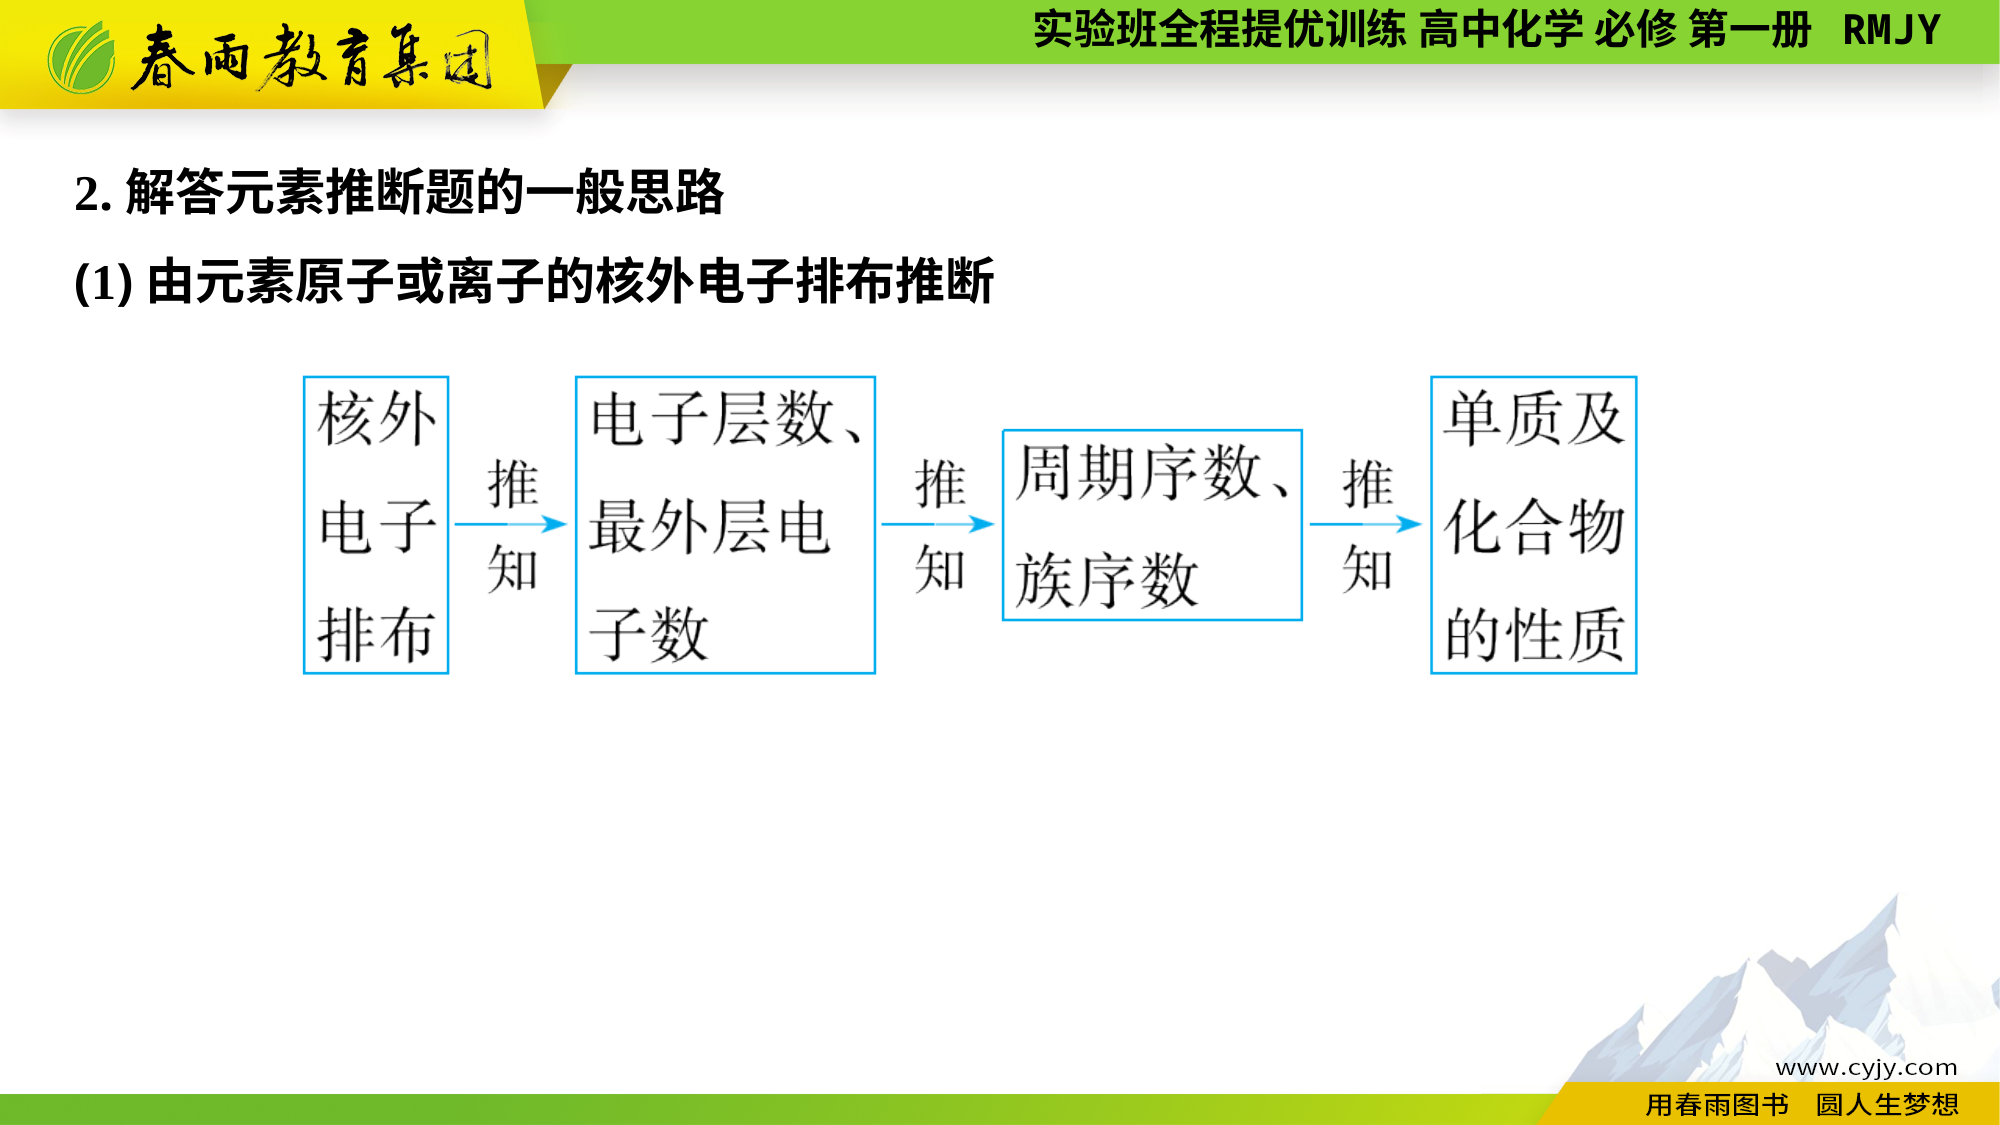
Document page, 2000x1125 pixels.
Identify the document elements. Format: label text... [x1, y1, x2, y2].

list 2.解答元素推断题的一般思路 (1)由元素原子或离子的核外电子排布推断 [59, 122, 1944, 308]
picture [0, 0, 2000, 1125]
